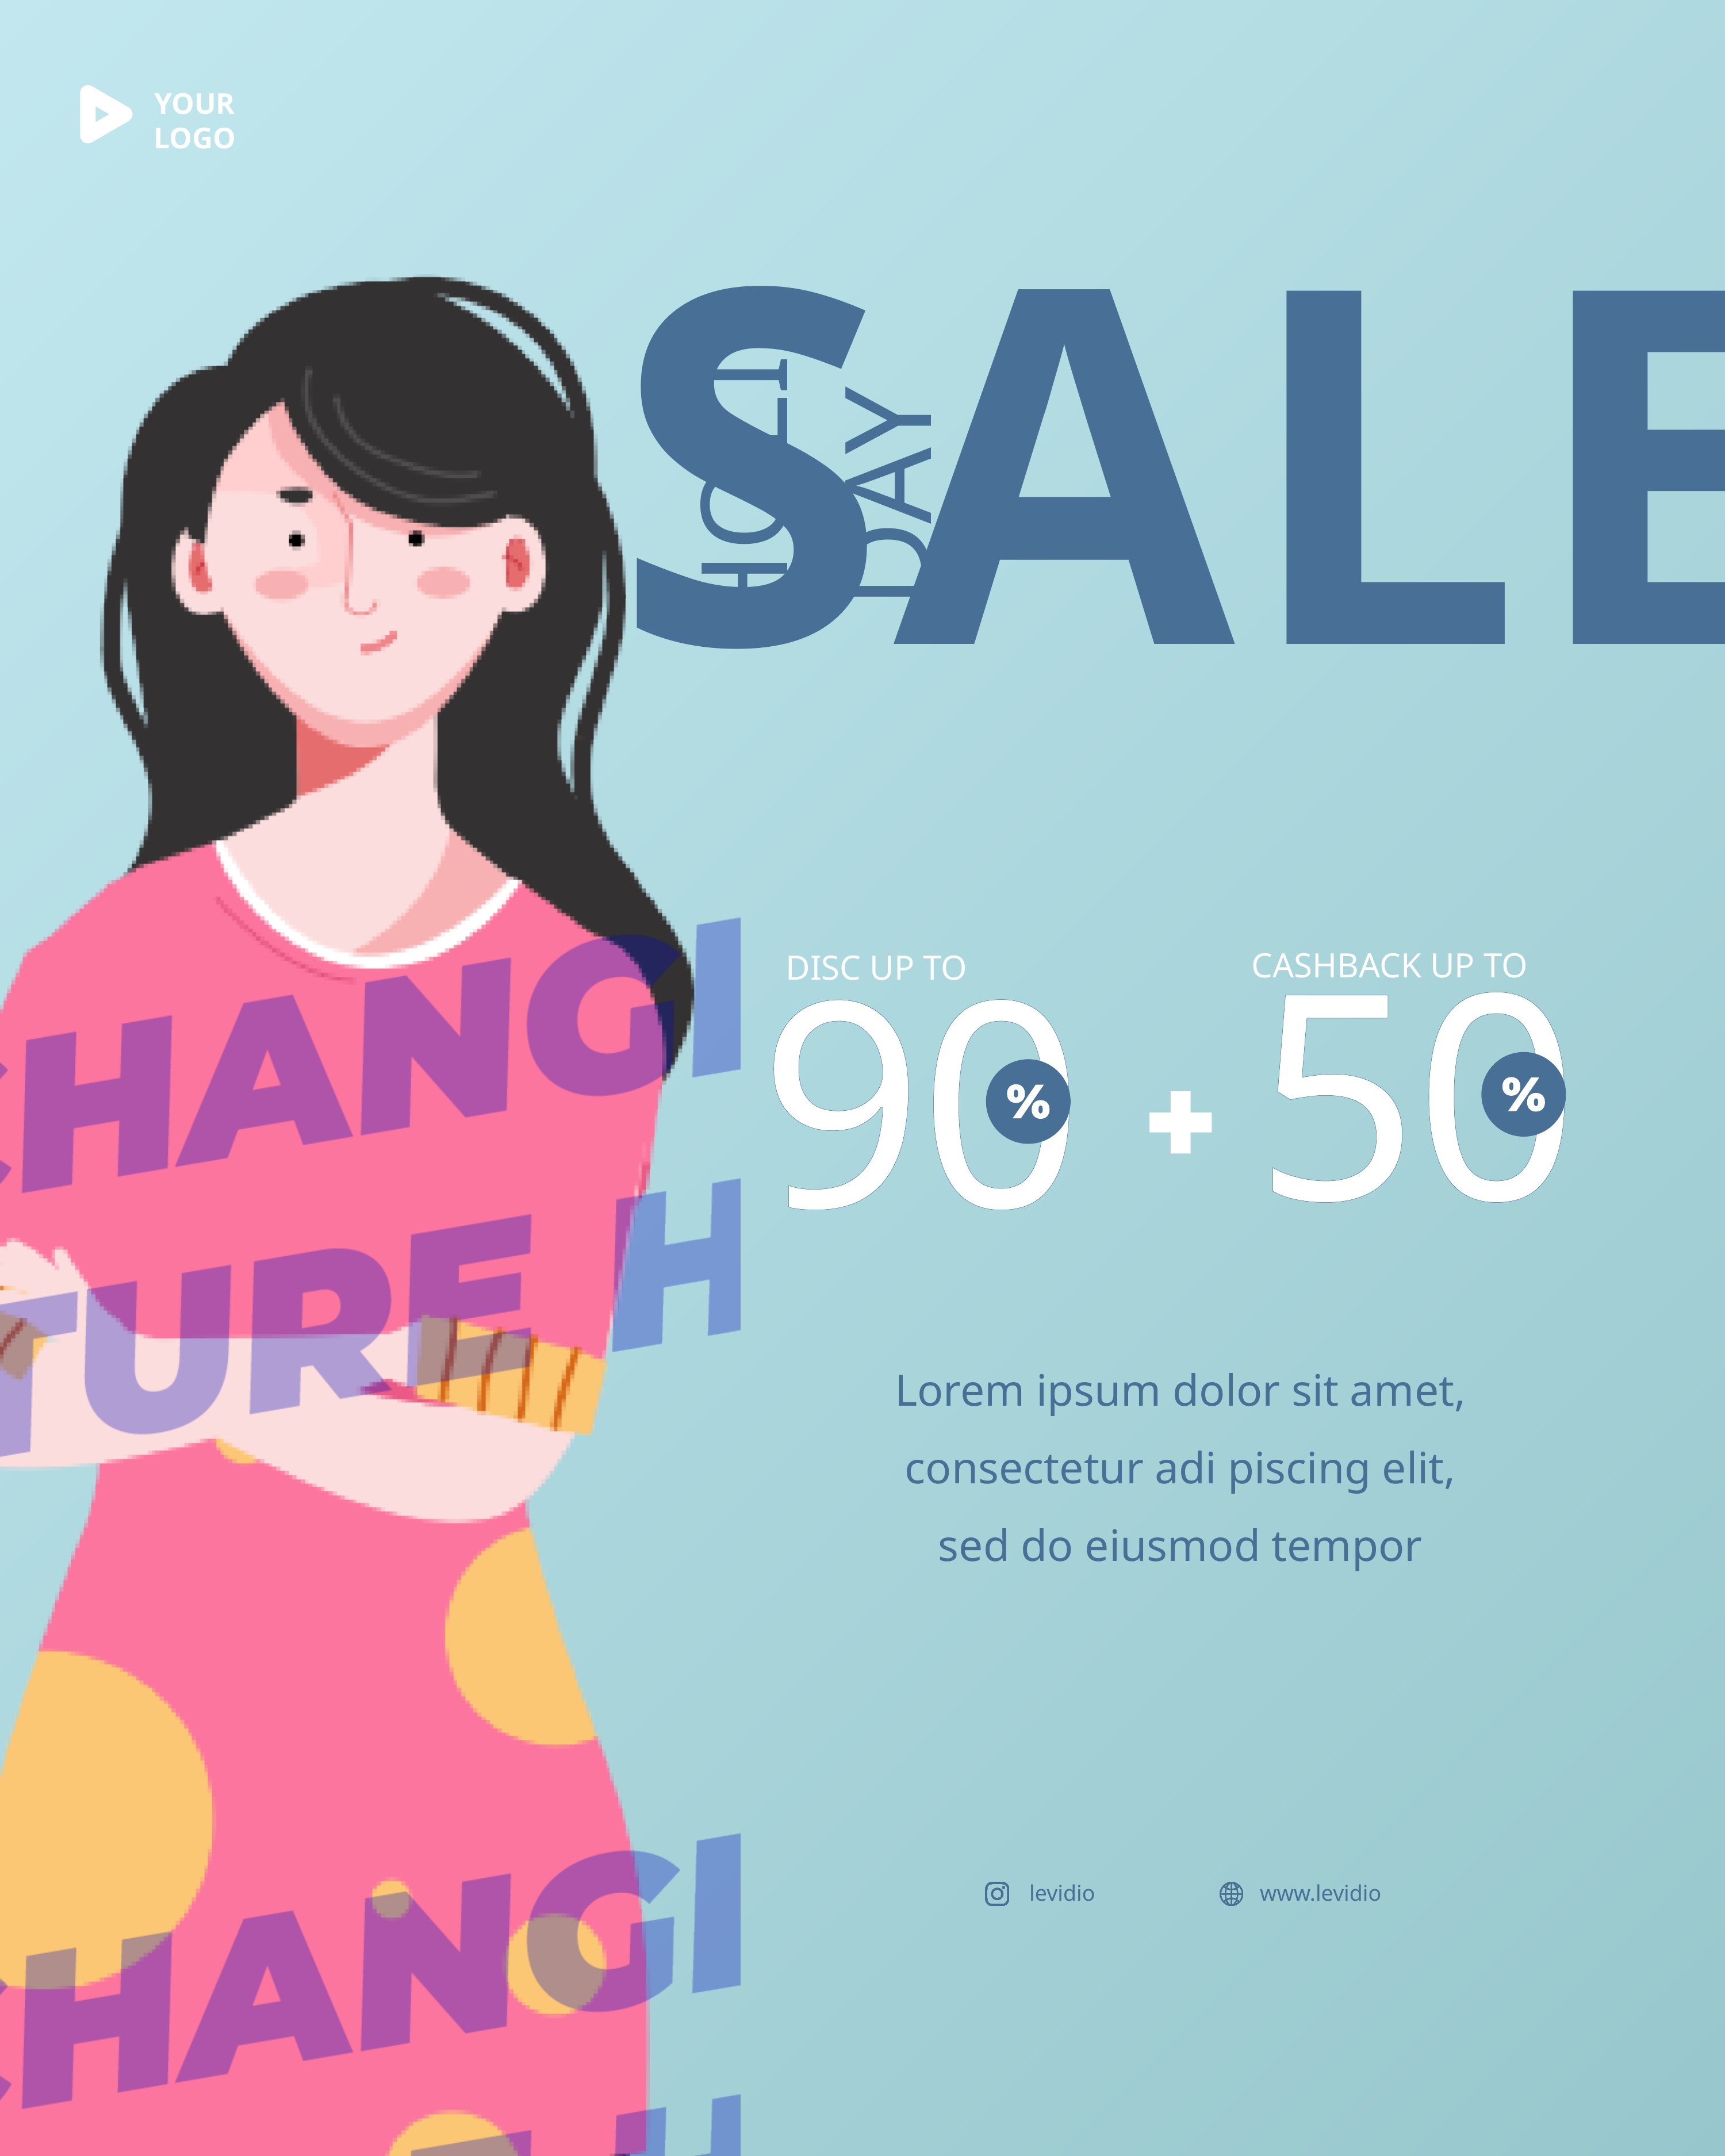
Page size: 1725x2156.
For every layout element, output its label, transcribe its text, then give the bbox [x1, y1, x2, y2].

text_box CASHBACK UP TO [1243, 939, 1537, 988]
text_box SALE [741, 145, 1725, 748]
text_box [986, 1059, 1071, 1144]
text_box [1149, 1091, 1212, 1154]
text_box Lorem ipsum dolor sit amet, consectetur adi piscing elit, sed do eiusmod tempor [869, 1333, 1492, 1574]
text_box 50 [1246, 909, 1588, 1261]
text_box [1219, 1875, 1385, 1911]
picture [0, 0, 741, 2156]
text_box DISC UP TO [777, 942, 976, 991]
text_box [1481, 1052, 1566, 1137]
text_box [87, 80, 273, 160]
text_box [985, 1875, 1101, 1911]
text_box 90 [751, 916, 1092, 1269]
